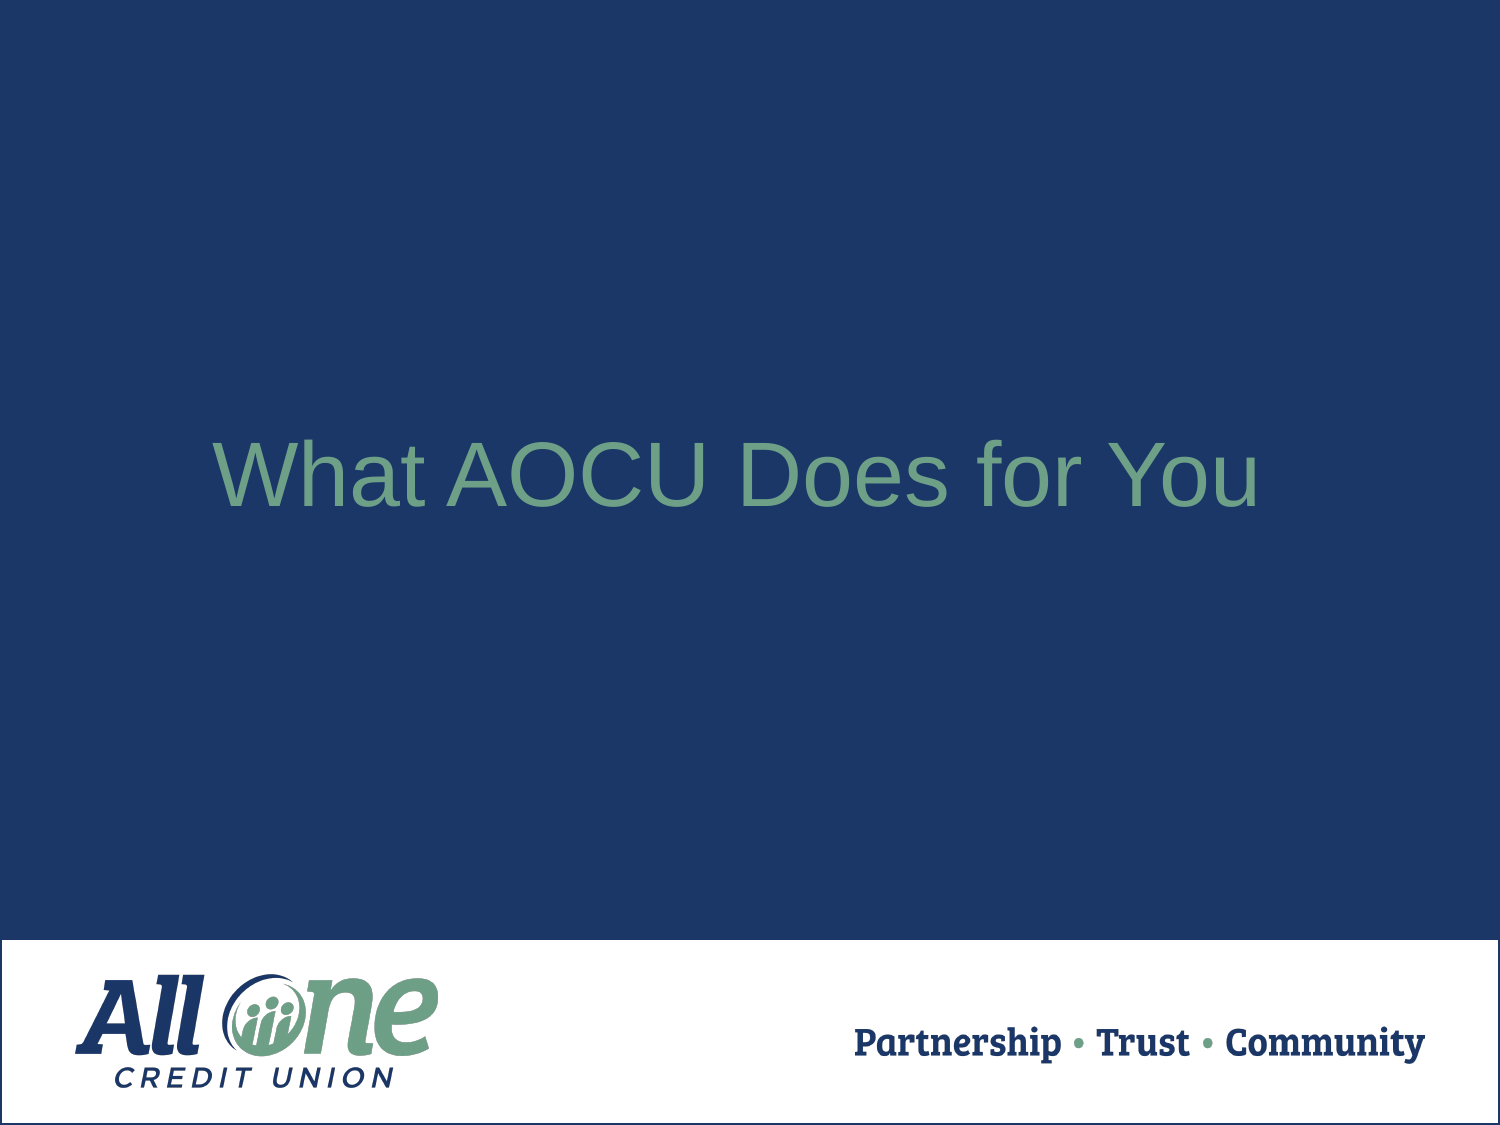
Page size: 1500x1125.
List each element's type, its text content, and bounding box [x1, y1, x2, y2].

title What AOCU Does for You [112, 349, 1388, 591]
picture [75, 974, 438, 1088]
picture [855, 1026, 1425, 1064]
